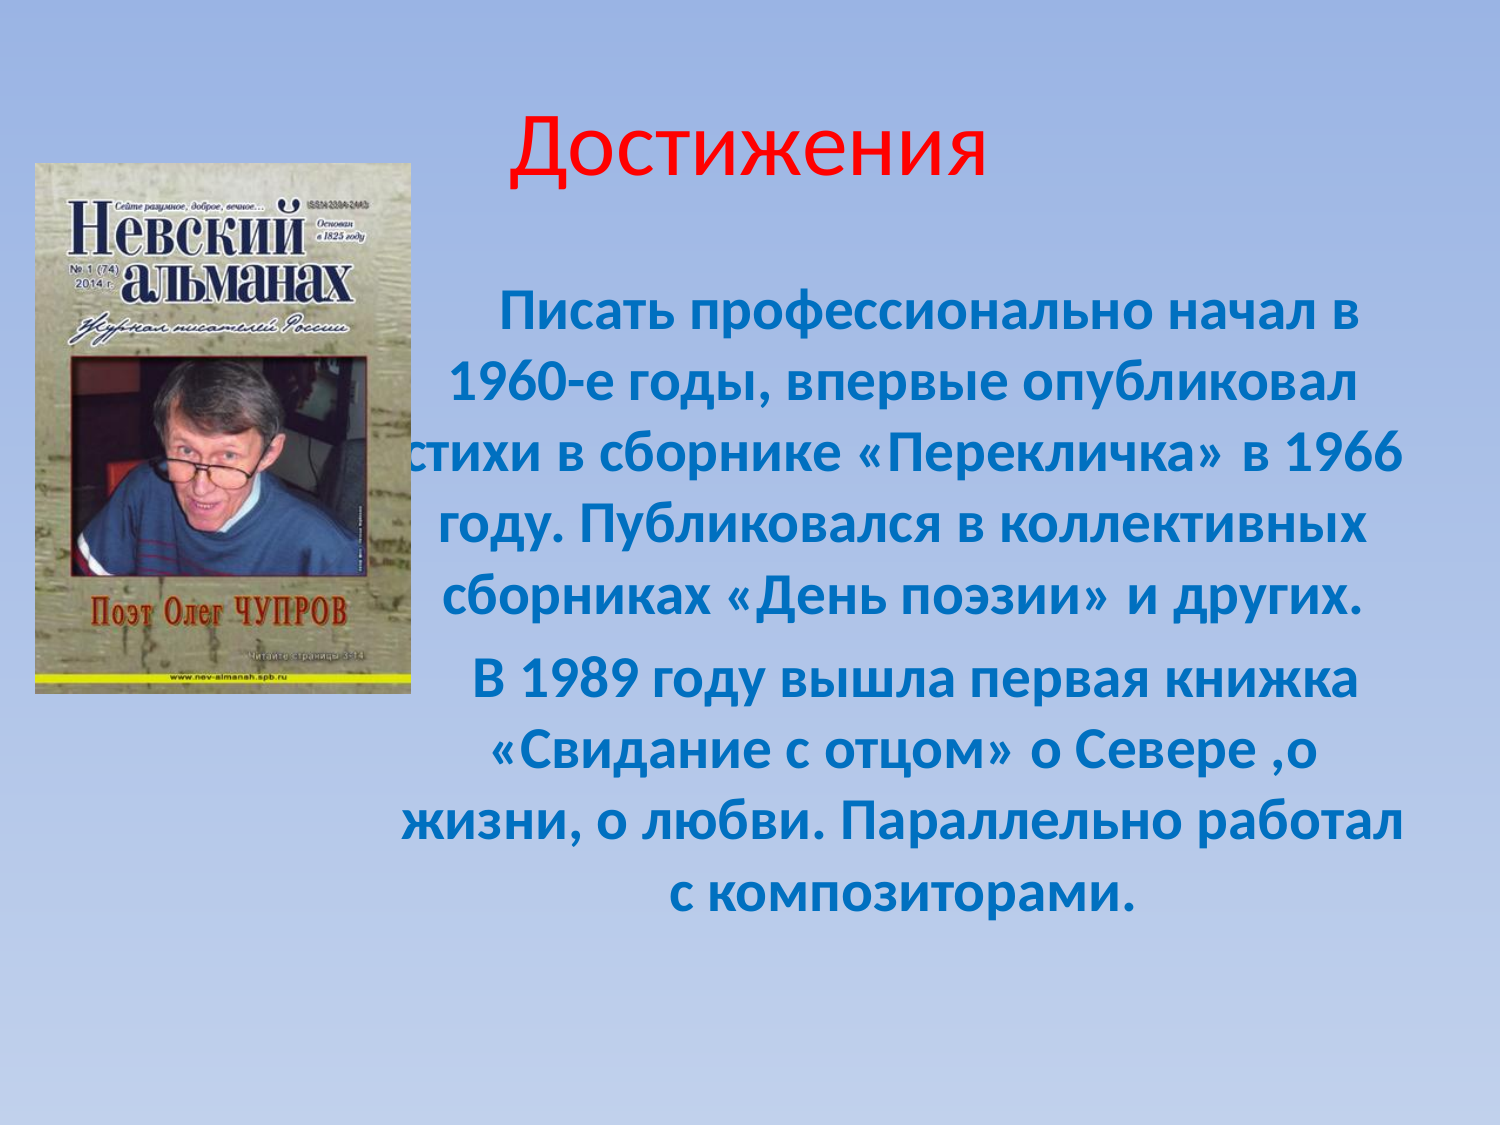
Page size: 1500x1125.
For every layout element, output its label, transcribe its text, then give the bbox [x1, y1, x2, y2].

list Писать профессионально начал в 1960-е годы, впервые опубликовал стихи в сборнике «Перекличка» в 1966 году. Публиковался в коллективных сборниках «День поэзии» и других. В 1989 году вышла первая книжка «Свидание с отцом» о Севере ,о жизни, о любви. Параллельно работал с композиторами. [328, 262, 1425, 1005]
picture [34, 163, 411, 694]
title Достижения [75, 45, 1425, 233]
